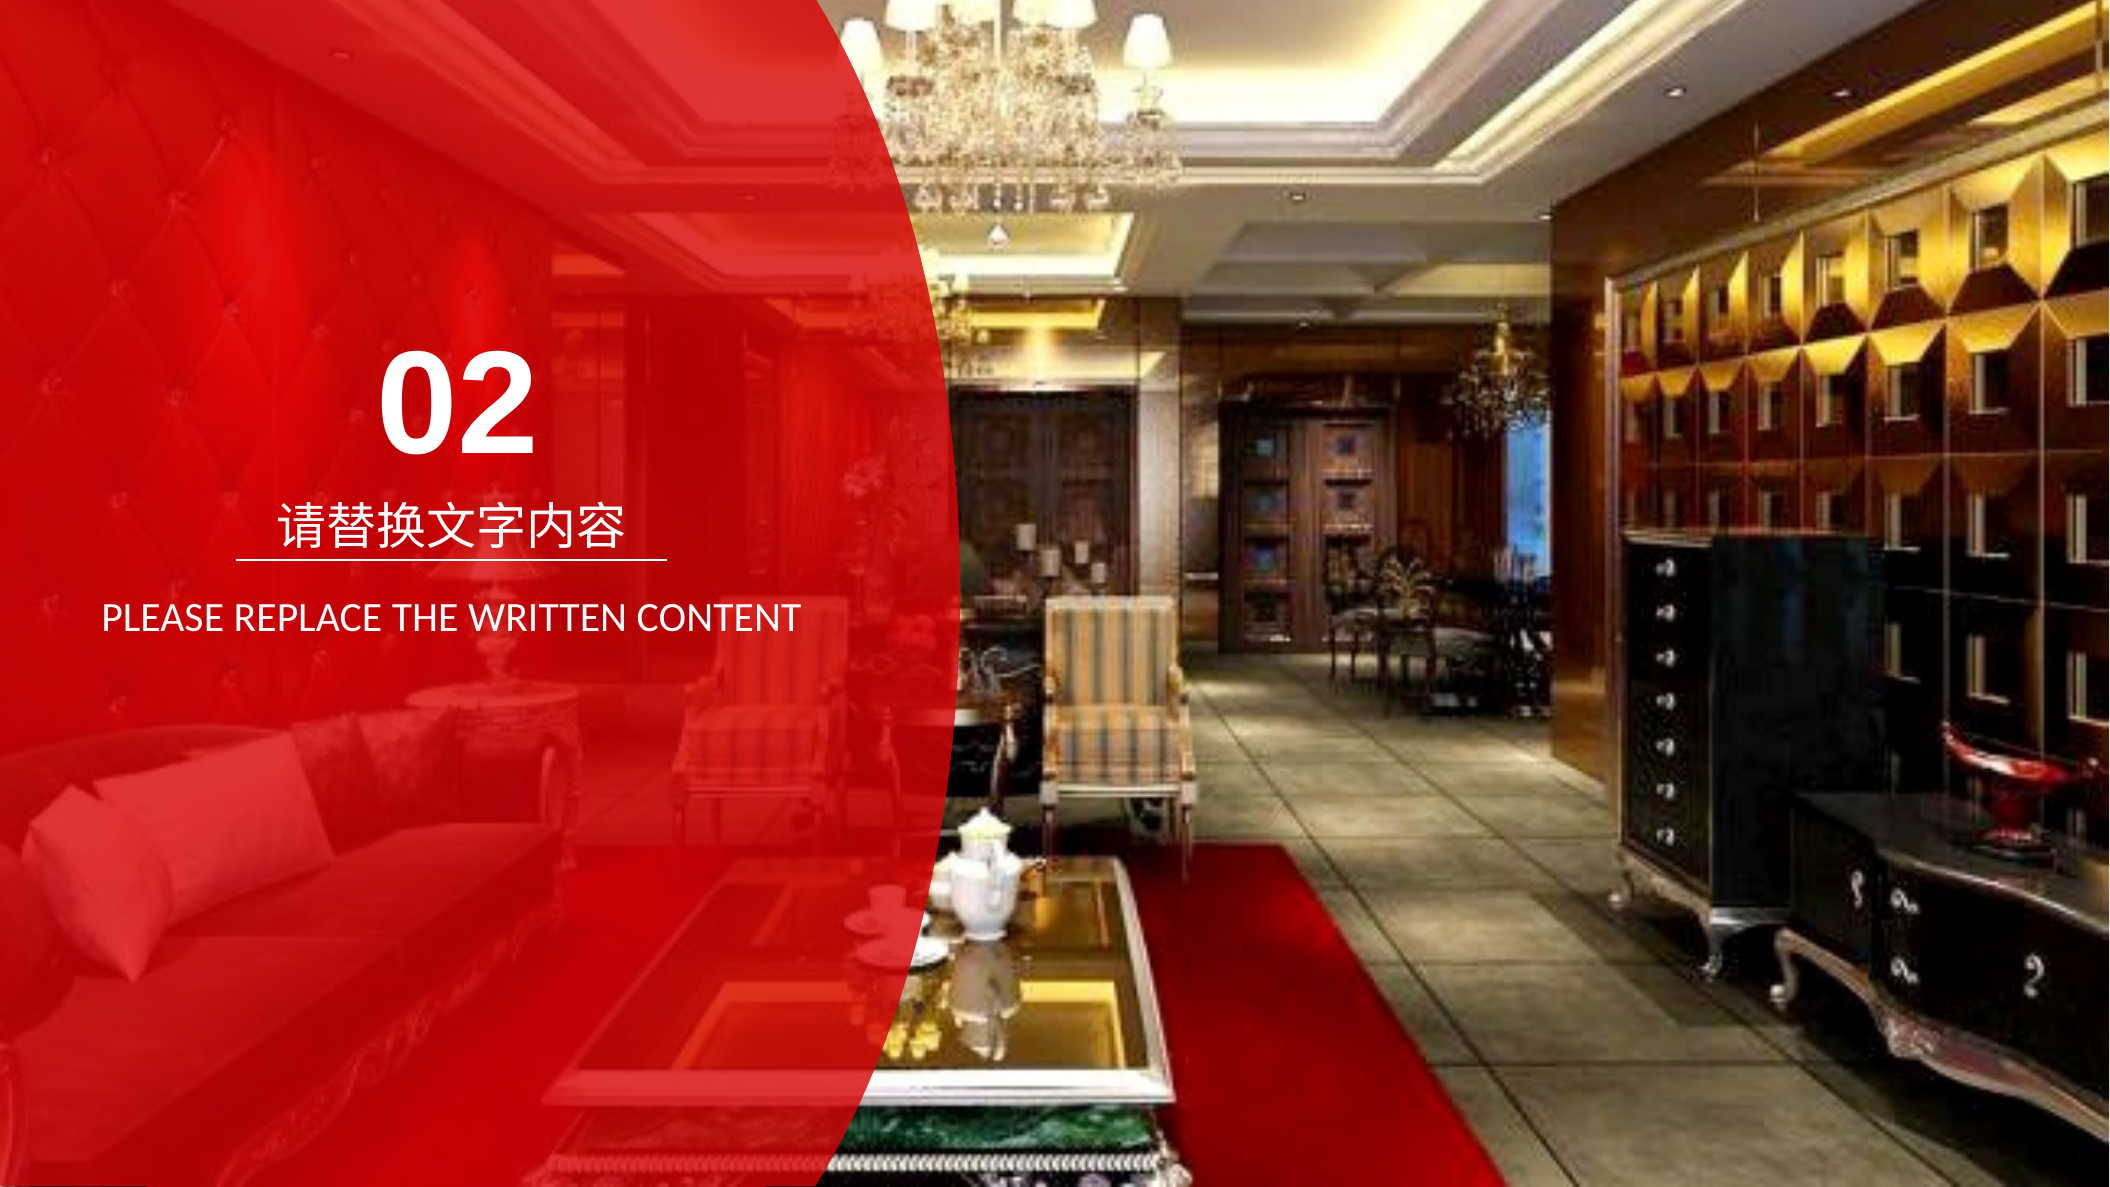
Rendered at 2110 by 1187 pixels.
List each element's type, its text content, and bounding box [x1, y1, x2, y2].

text_box 02 [376, 307, 585, 484]
text_box [817, 0, 2110, 1187]
text_box [0, 0, 962, 1187]
text_box Please replace the written content [101, 579, 802, 640]
text_box 请替换文字内容 [235, 475, 668, 559]
